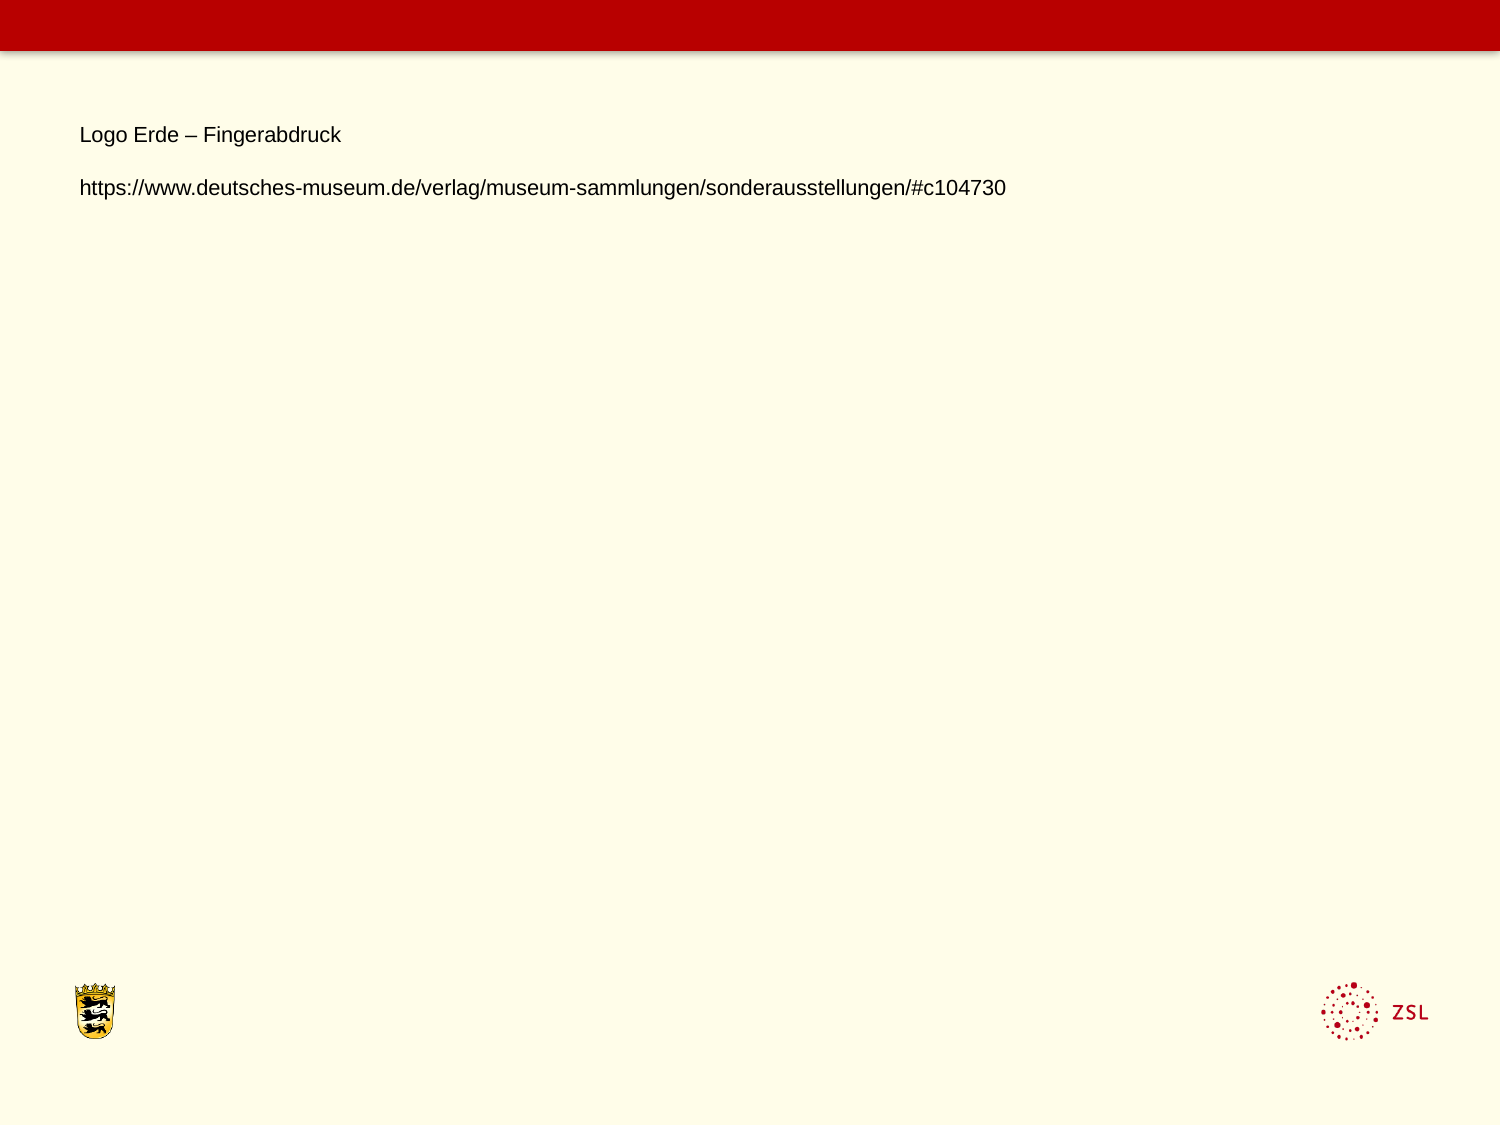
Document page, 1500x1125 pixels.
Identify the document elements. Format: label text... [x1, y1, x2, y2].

picture [1320, 981, 1429, 1041]
text_box Logo Erde – Fingerabdruck https://www.deutsches-museum.de/verlag/museum-sammlungen/sonderausstellungen/#c104730 [64, 113, 1178, 207]
picture [73, 981, 117, 1041]
